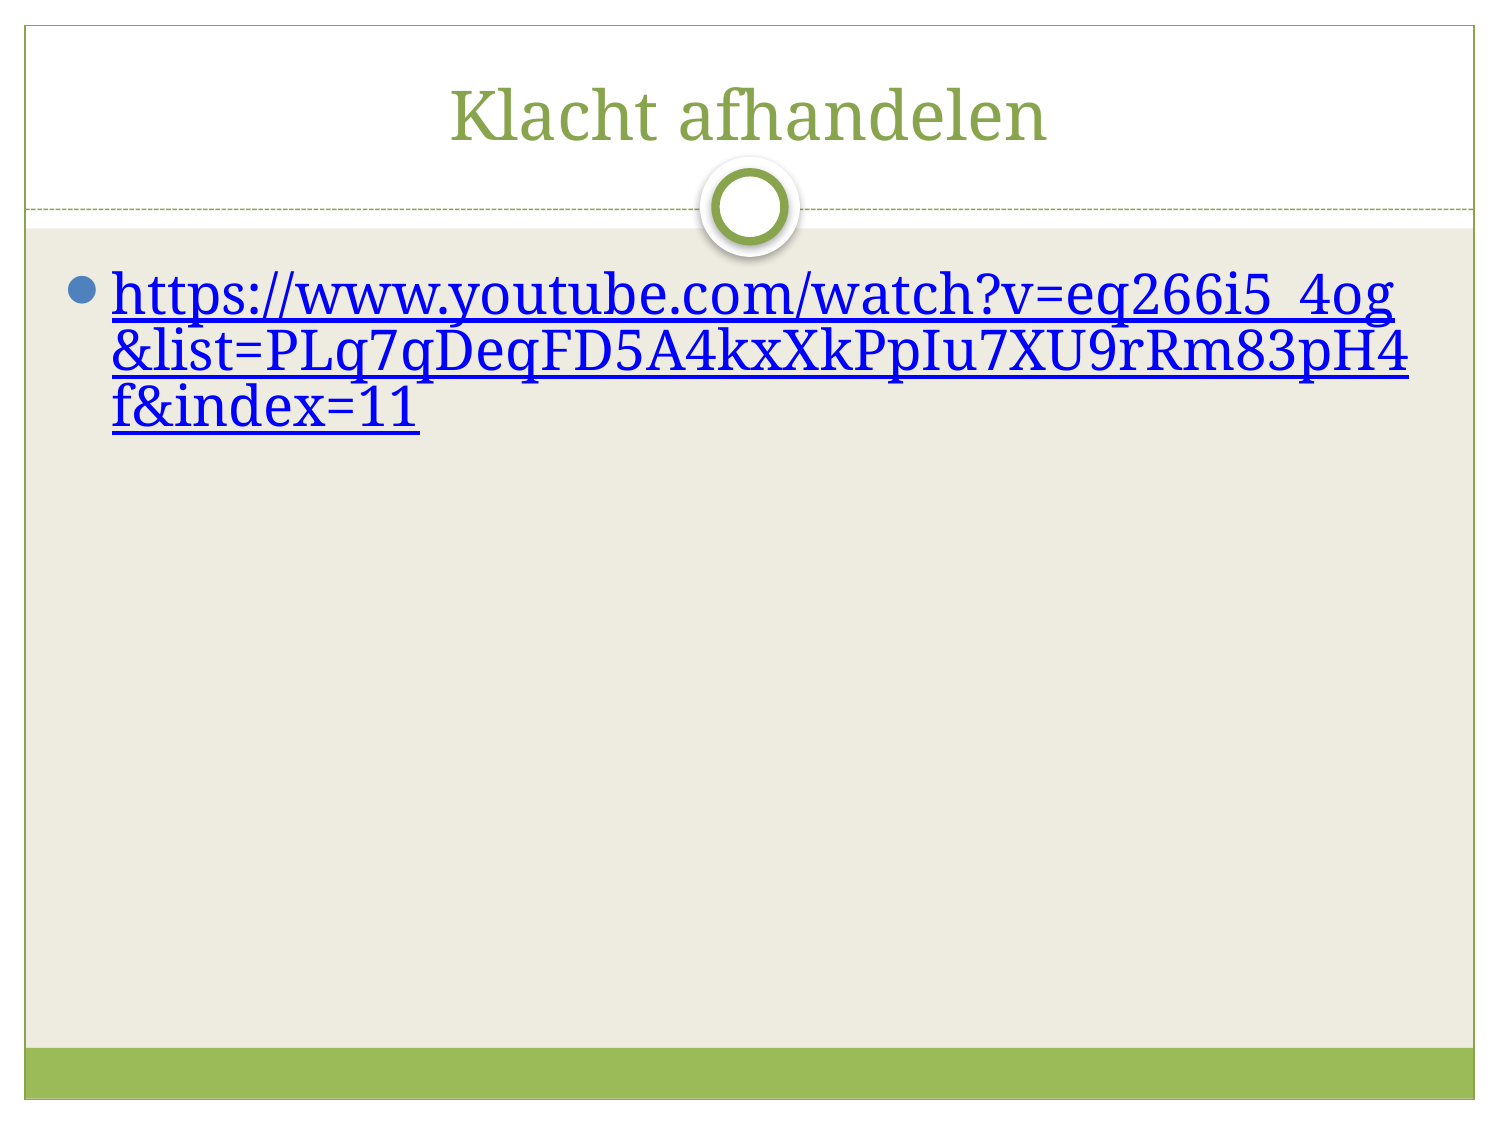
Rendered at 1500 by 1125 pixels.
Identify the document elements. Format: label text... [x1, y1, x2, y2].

list https://www.youtube.com/watch?v=eq266i5_4og&list=PLq7qDeqFD5A4kxXkPpIu7XU9rRm83pH4f&index=11 [49, 250, 1445, 1001]
title Klacht afhandelen [49, 37, 1450, 162]
